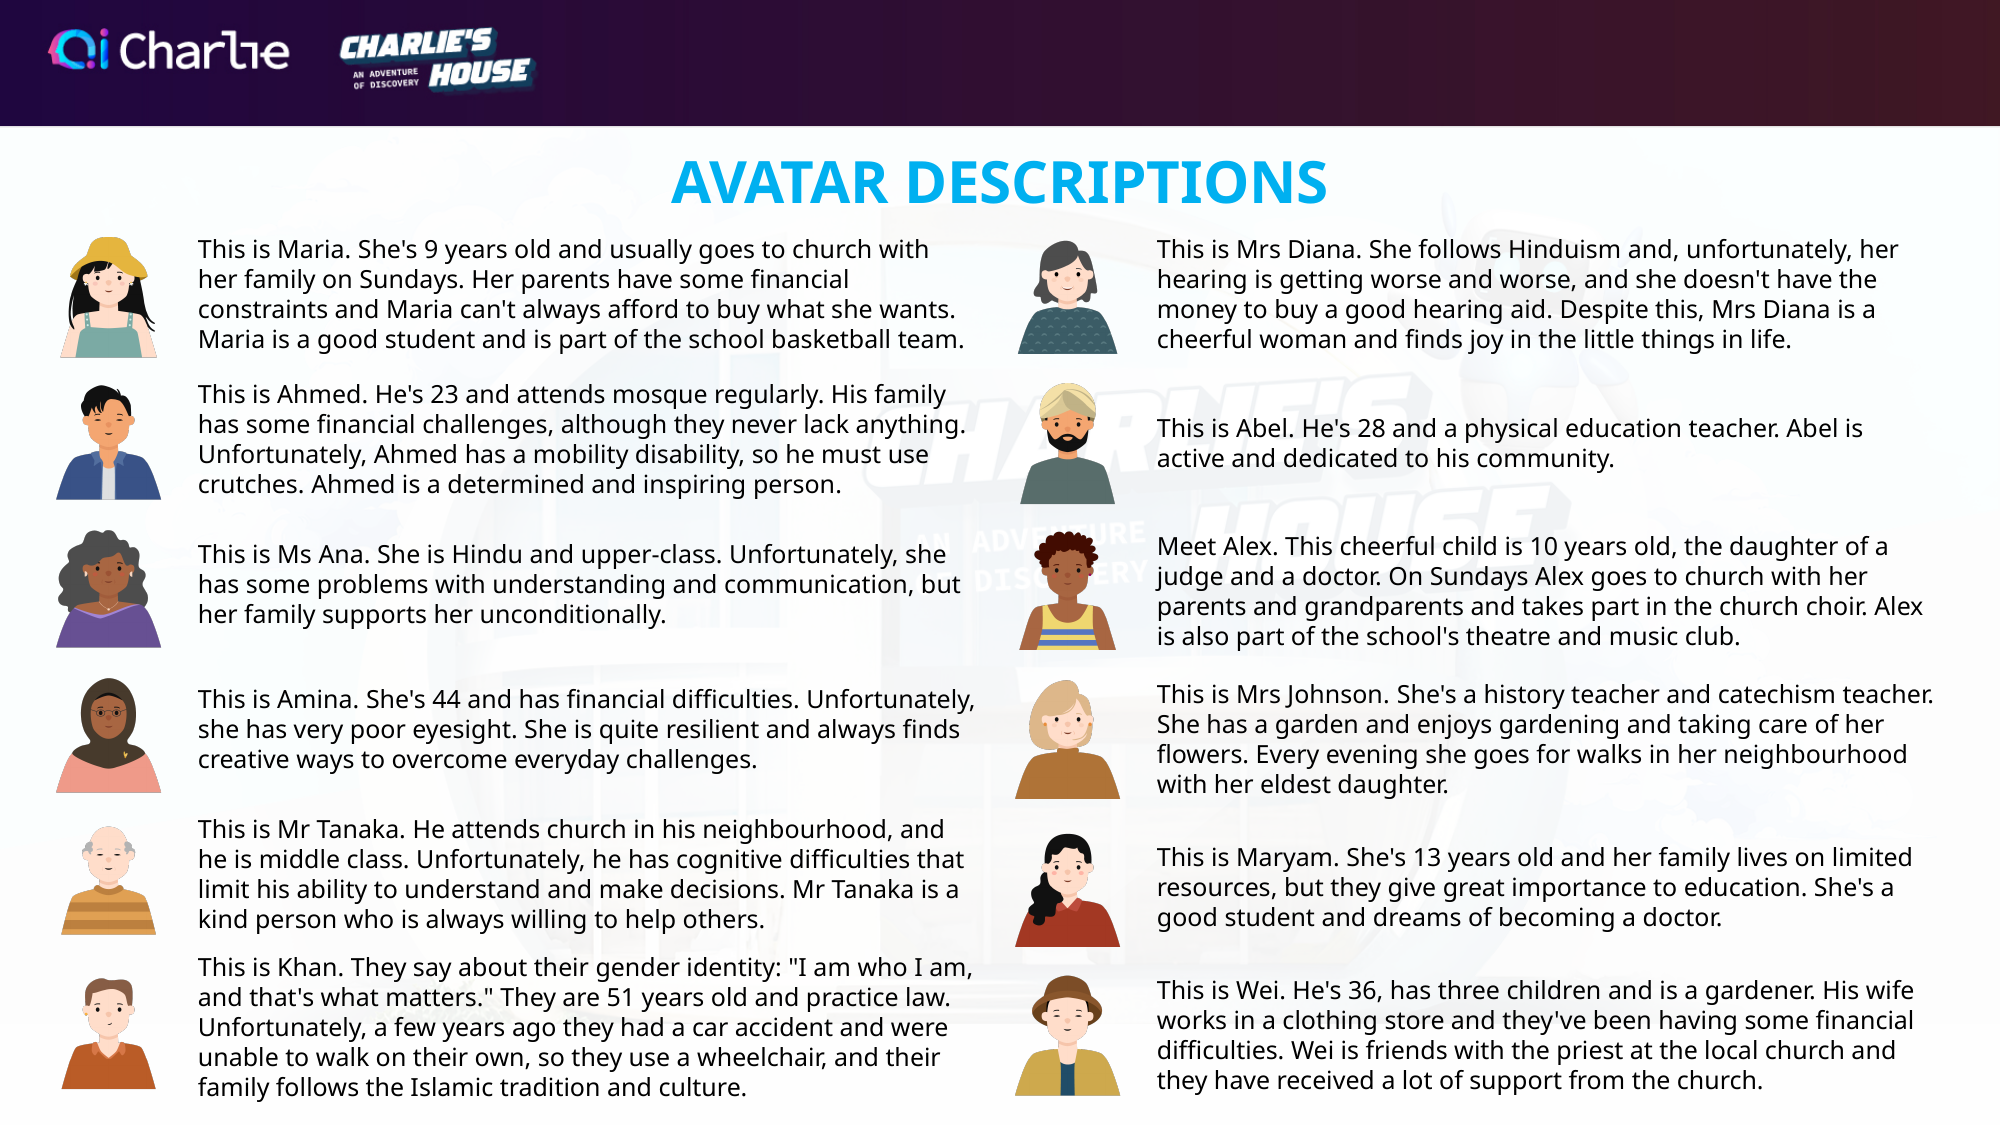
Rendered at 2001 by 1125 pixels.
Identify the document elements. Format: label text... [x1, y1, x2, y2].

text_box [991, 811, 1952, 960]
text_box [991, 663, 1952, 811]
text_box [32, 798, 991, 943]
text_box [32, 943, 991, 1112]
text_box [32, 653, 991, 798]
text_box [991, 218, 1952, 367]
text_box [991, 960, 1952, 1112]
text_box AVATAR DESCRIPTIONS [0, 137, 2000, 223]
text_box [32, 218, 991, 363]
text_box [991, 515, 1952, 663]
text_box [32, 363, 991, 508]
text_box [991, 367, 1952, 515]
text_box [32, 508, 991, 653]
picture [0, 0, 2000, 128]
